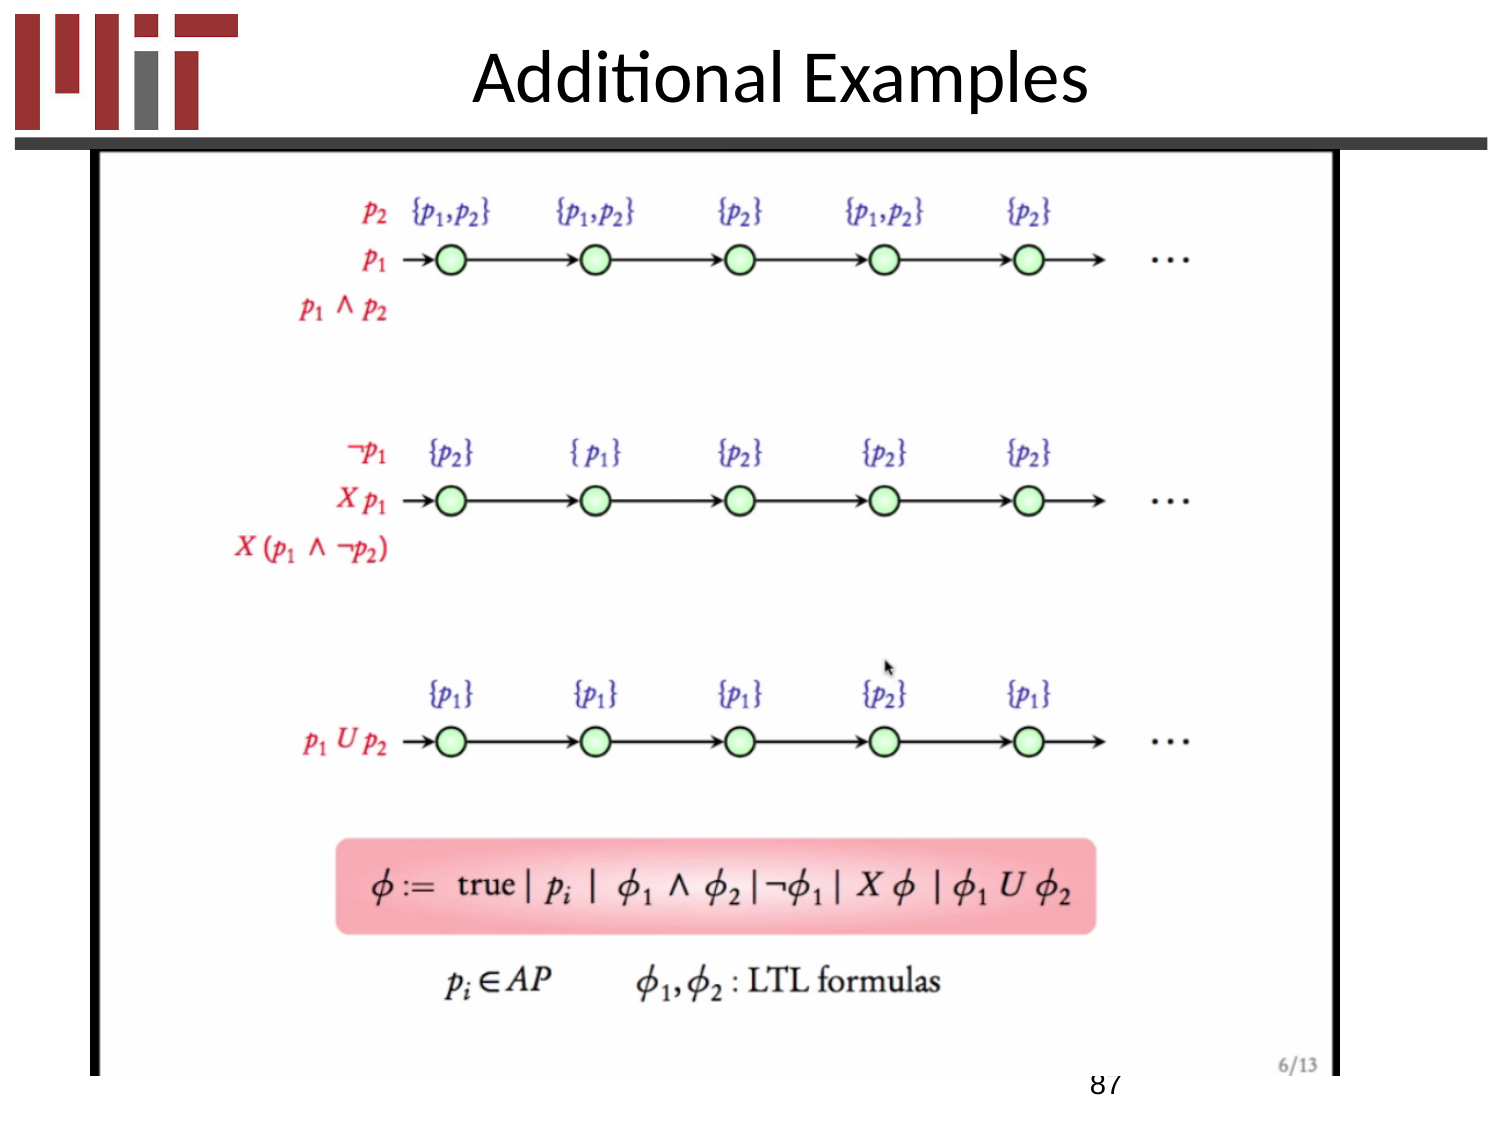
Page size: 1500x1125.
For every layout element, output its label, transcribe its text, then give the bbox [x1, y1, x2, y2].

title Additional Examples [237, 15, 1325, 130]
picture [15, 14, 238, 130]
picture [89, 149, 1340, 1077]
slide_number 87 [1074, 1052, 1425, 1113]
